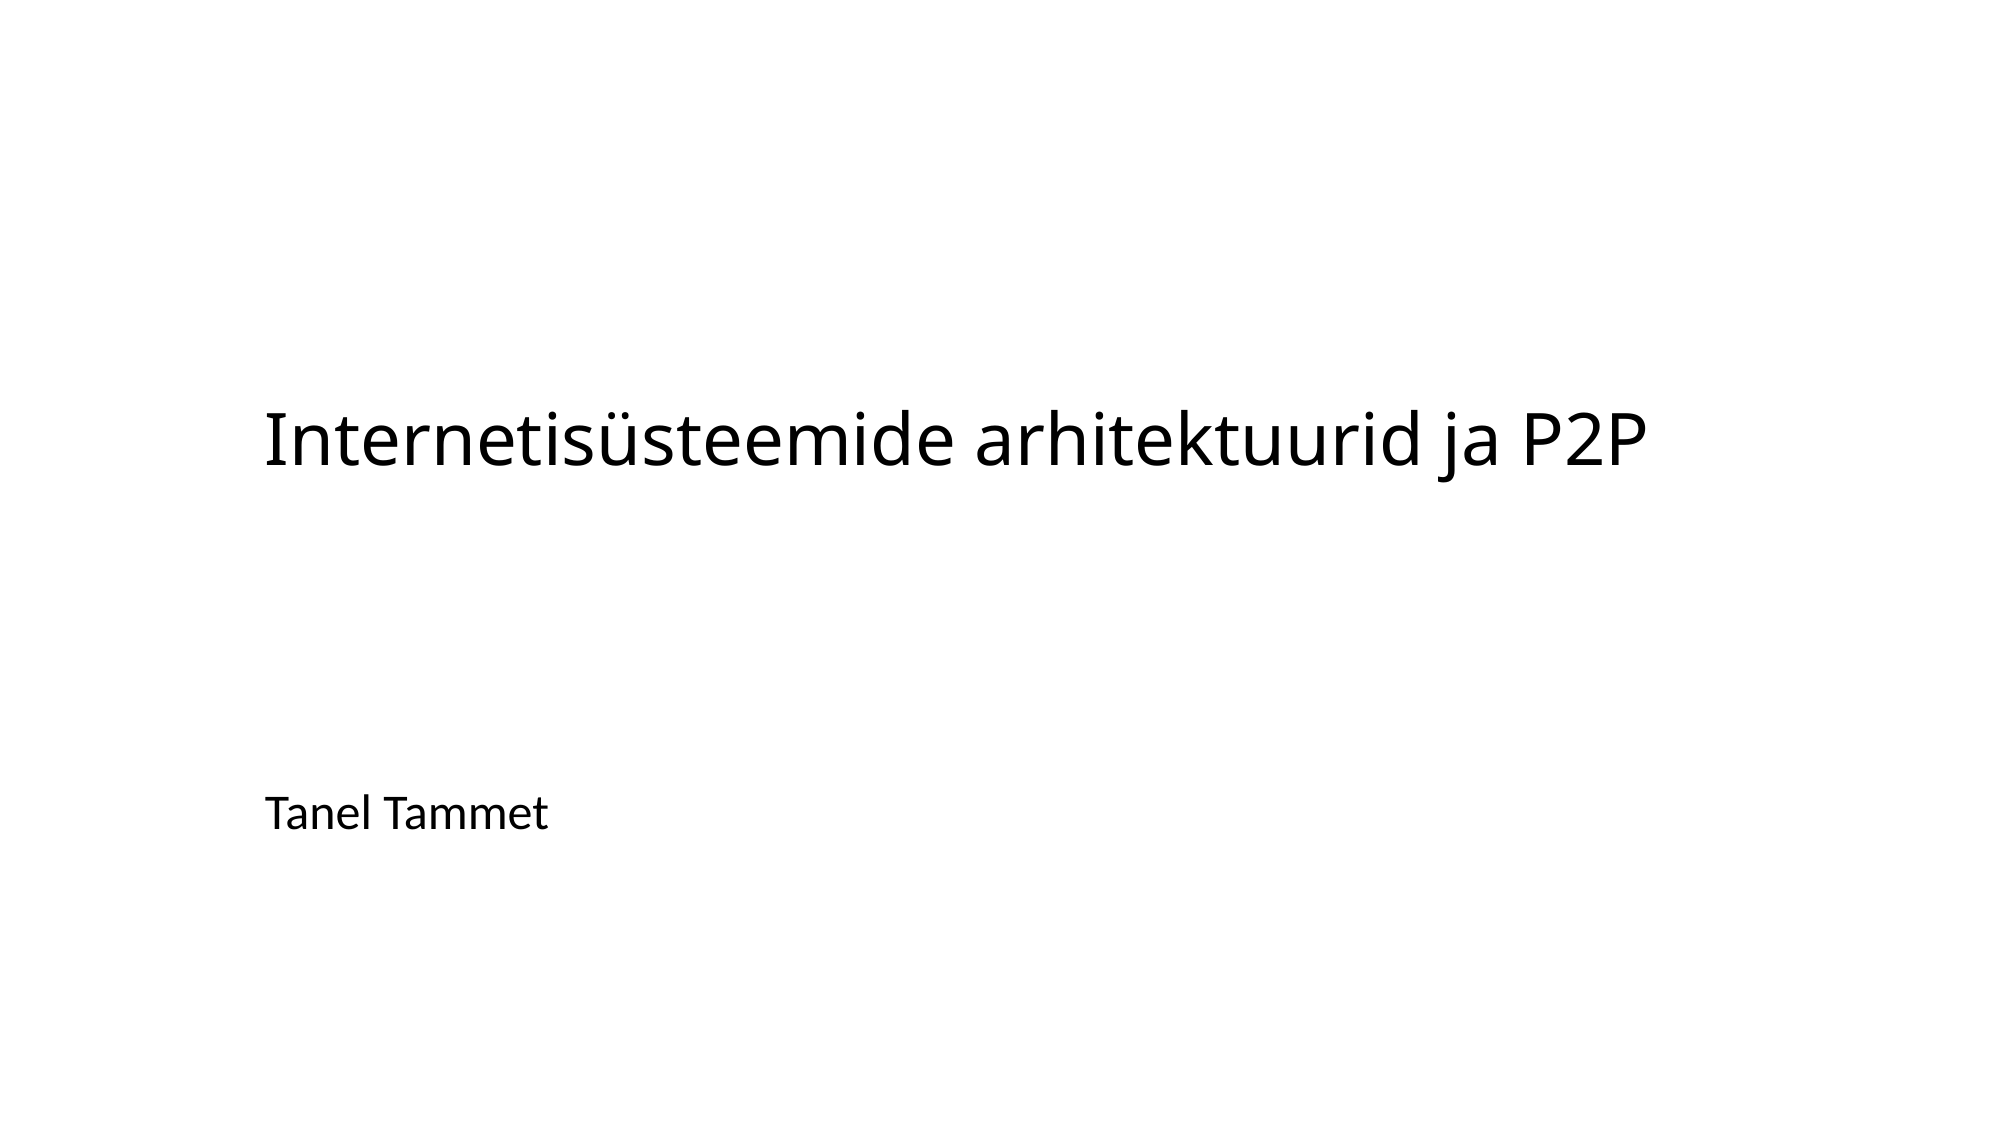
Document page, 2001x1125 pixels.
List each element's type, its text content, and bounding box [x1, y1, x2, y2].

title Internetisüsteemide arhitektuurid ja P2P [249, 184, 1750, 576]
subtitle Tanel Tammet [249, 623, 1300, 911]
